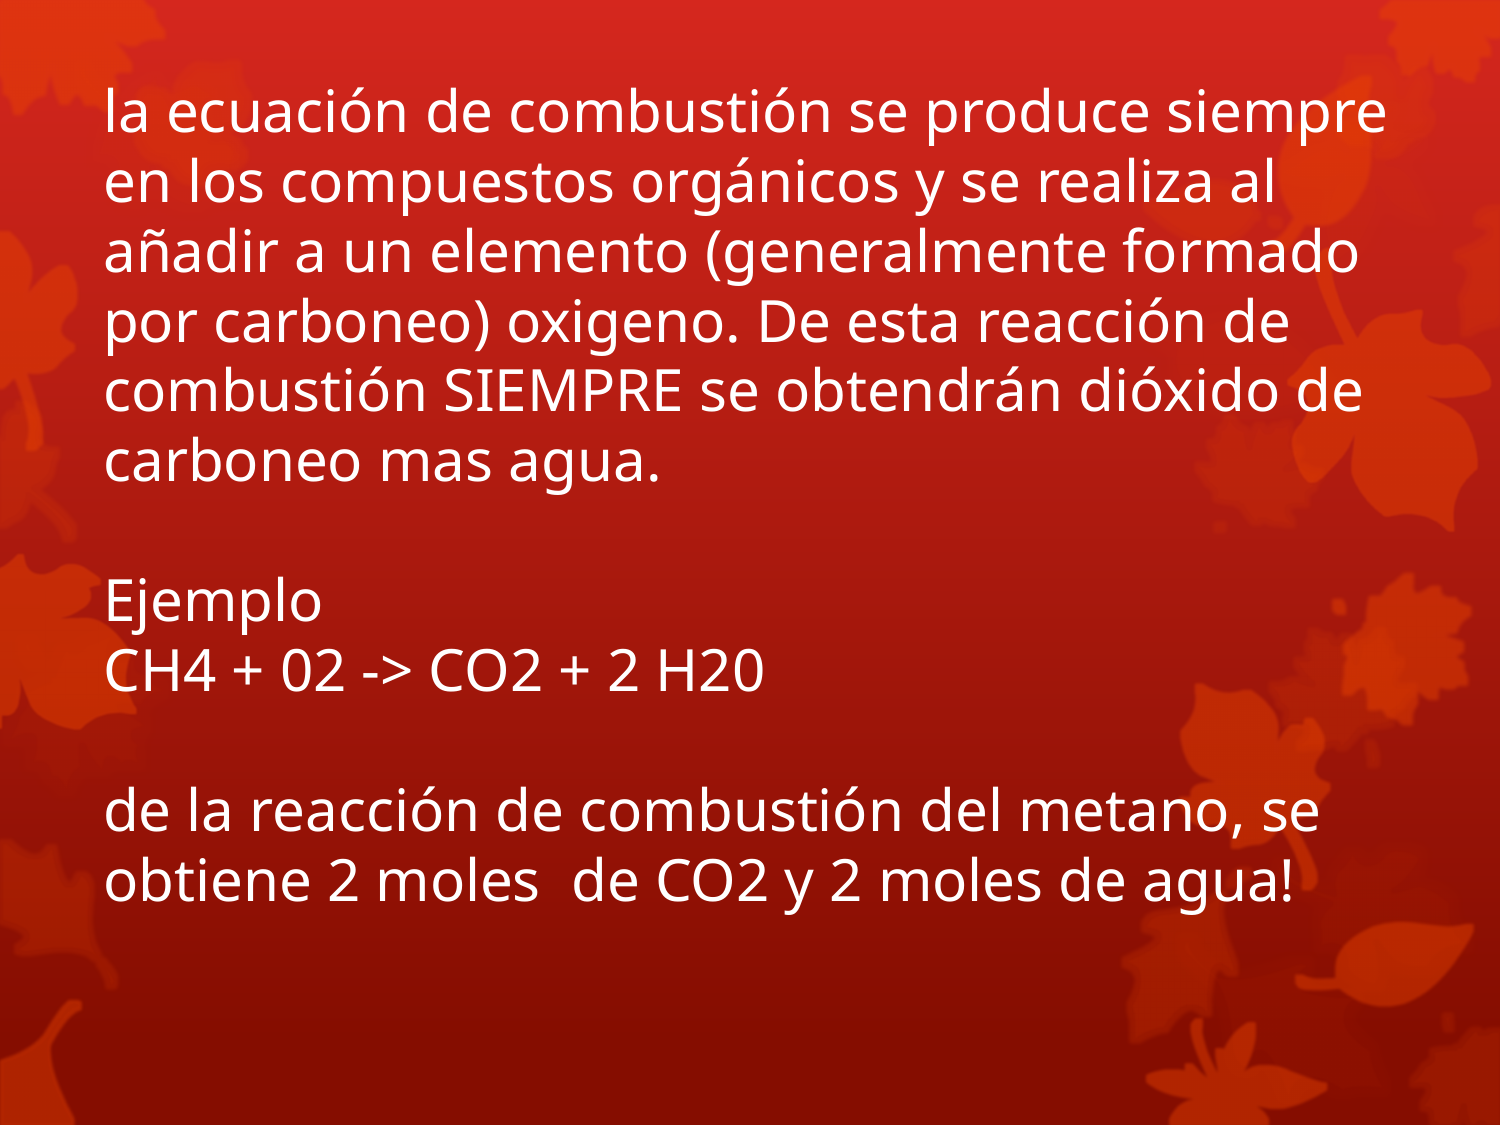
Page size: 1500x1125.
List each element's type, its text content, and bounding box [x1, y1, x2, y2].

text_box la ecuación de combustión se produce siempre en los compuestos orgánicos y se realiza al añadir a un elemento (generalmente formado por carboneo) oxigeno. De esta reacción de combustión SIEMPRE se obtendrán dióxido de carboneo mas agua. Ejemplo CH4 + 02 -> CO2 + 2 H20 de la reacción de combustión del metano, se obtiene 2 moles de CO2 y 2 moles de agua! [88, 66, 1436, 921]
